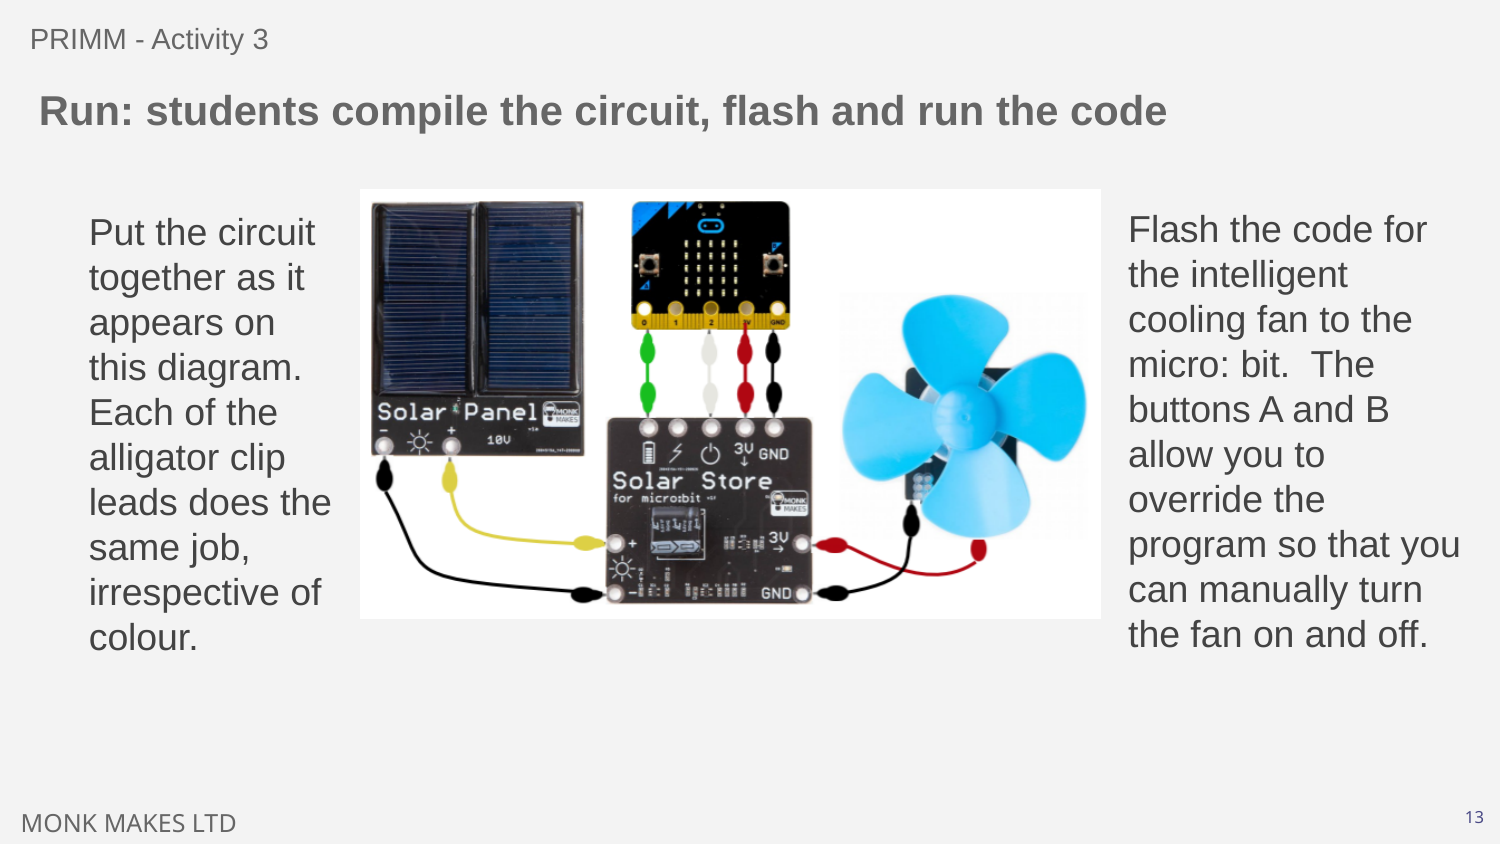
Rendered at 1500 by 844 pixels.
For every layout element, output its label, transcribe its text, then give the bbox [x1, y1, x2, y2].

subtitle PRIMM - Activity 3 [14, 0, 1500, 52]
title Run: students compile the circuit, flash and run the code [24, 52, 1422, 167]
text_box Flash the code for the intelligent cooling fan to the micro: bit. The buttons A and B allow you to override the program so that you can manually turn the fan on and off. [1113, 189, 1482, 736]
picture [360, 189, 1101, 620]
slide_number ‹#› [1448, 792, 1500, 844]
text_box Put the circuit together as it appears on this diagram. Each of the alligator clip leads does the same job, irrespective of colour. [73, 192, 349, 768]
